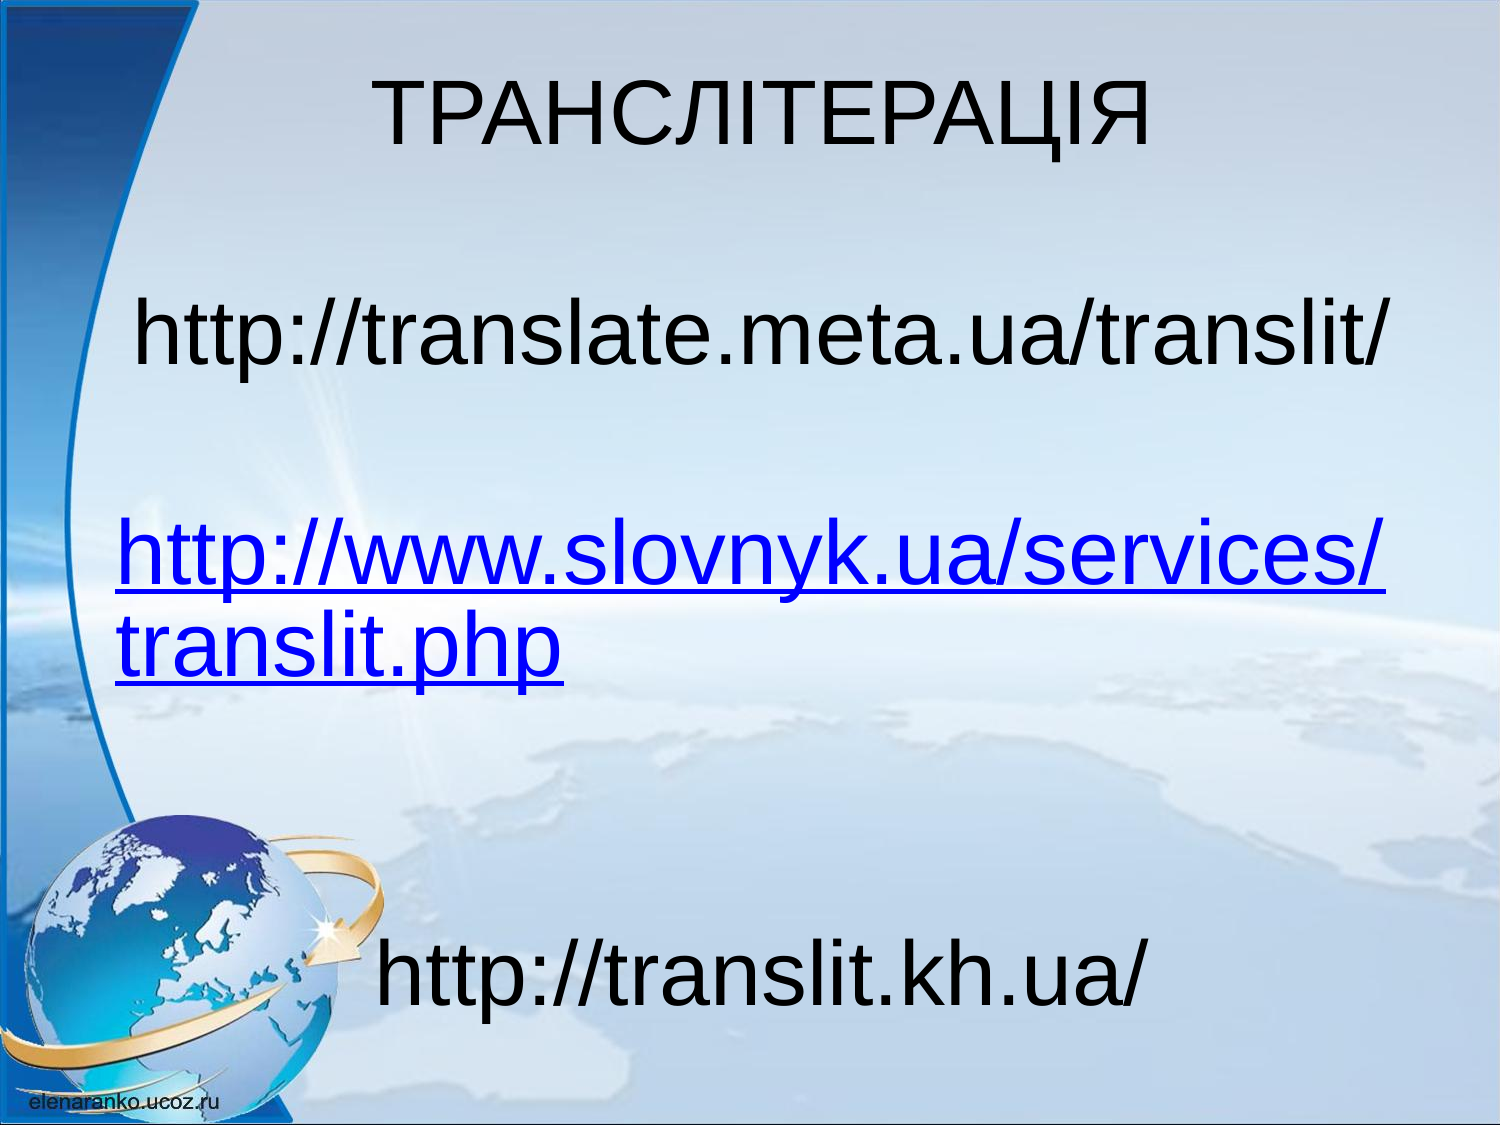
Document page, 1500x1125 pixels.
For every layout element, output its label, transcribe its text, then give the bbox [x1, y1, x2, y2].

title ТРАНСЛІТЕРАЦІЯ http://translate.meta.ua/translit/ http://www.slovnyk.ua/services/translit.php http://translit.kh.ua/ [100, 45, 1425, 941]
picture [0, 0, 1500, 1125]
